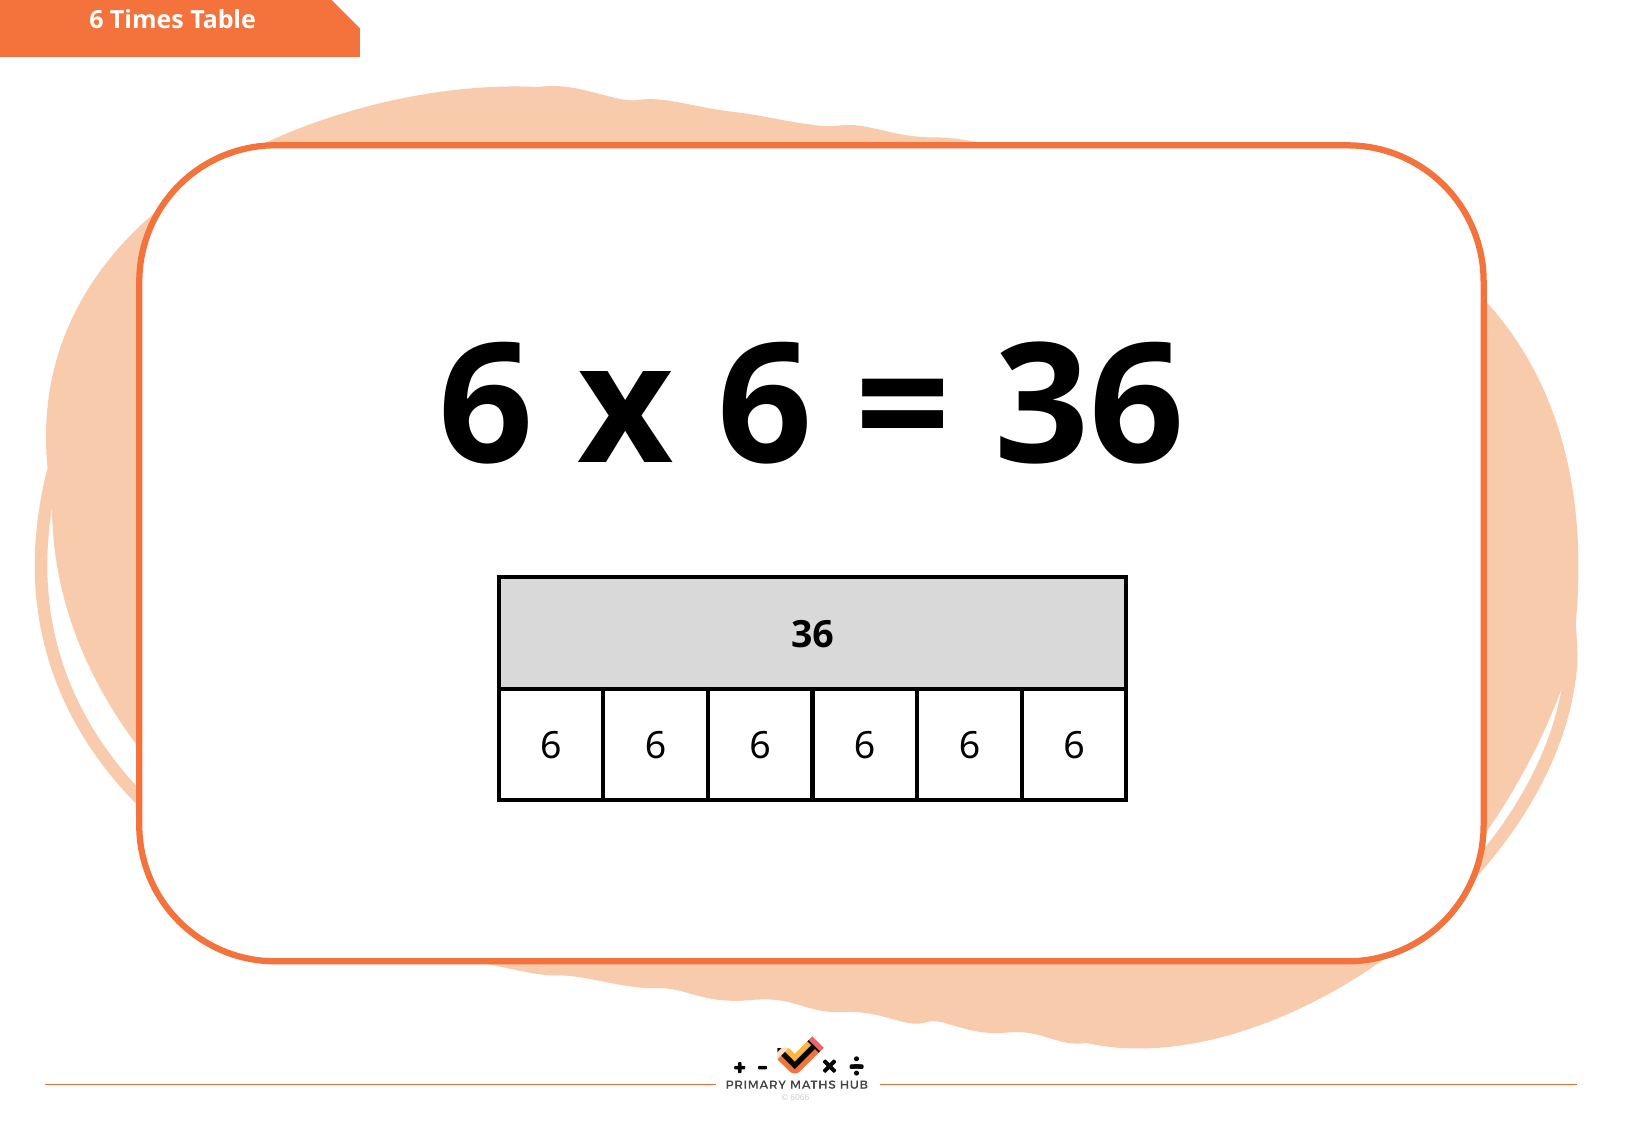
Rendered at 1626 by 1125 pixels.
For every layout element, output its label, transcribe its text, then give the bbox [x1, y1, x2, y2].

text_box [1479, 300, 1579, 867]
table_cell 6 [815, 691, 915, 798]
table_header 36 [501, 579, 1124, 687]
table_cell 6 [605, 691, 706, 798]
text_box [273, 91, 956, 144]
text_box [39, 214, 155, 799]
text_box © 6066 [720, 1084, 870, 1110]
picture [722, 1034, 872, 1094]
table_cell 6 [1024, 691, 1124, 798]
table_cell 6 [710, 691, 810, 798]
text_box [496, 960, 1374, 1044]
table_cell 6 [501, 691, 601, 798]
text_box 6 Times Table [0, 0, 361, 58]
text_box 6 x 6 = 36 [140, 288, 1485, 503]
table_cell 6 [919, 691, 1020, 798]
text_box [138, 144, 1485, 963]
